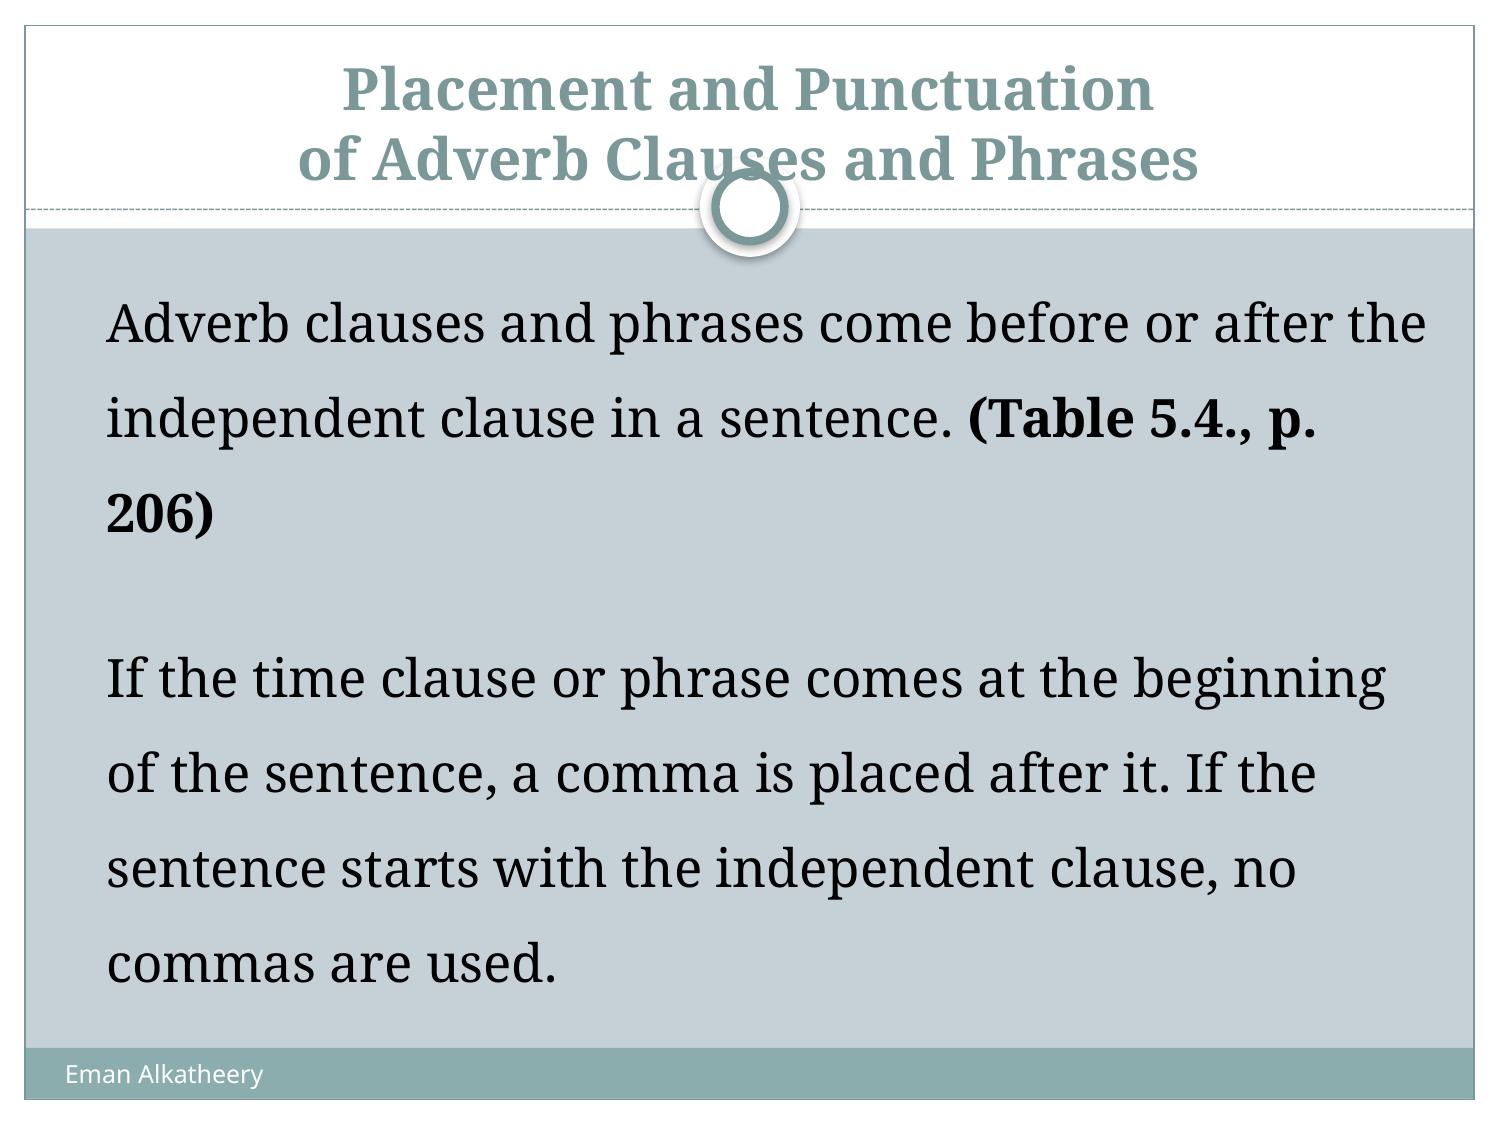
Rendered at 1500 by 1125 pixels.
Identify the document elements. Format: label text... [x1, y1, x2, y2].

footer Eman Alkatheery [50, 1051, 638, 1112]
title Placement and Punctuation of Adverb Clauses and Phrases [49, 0, 1450, 200]
list Adverb clauses and phrases come before or after the independent clause in a sentence. (Table 5.4., p. 206) If the time clause or phrase comes at the beginning of the sentence, a comma is placed after it. If the sentence starts with the independent clause, no commas are used. [49, 250, 1445, 1001]
